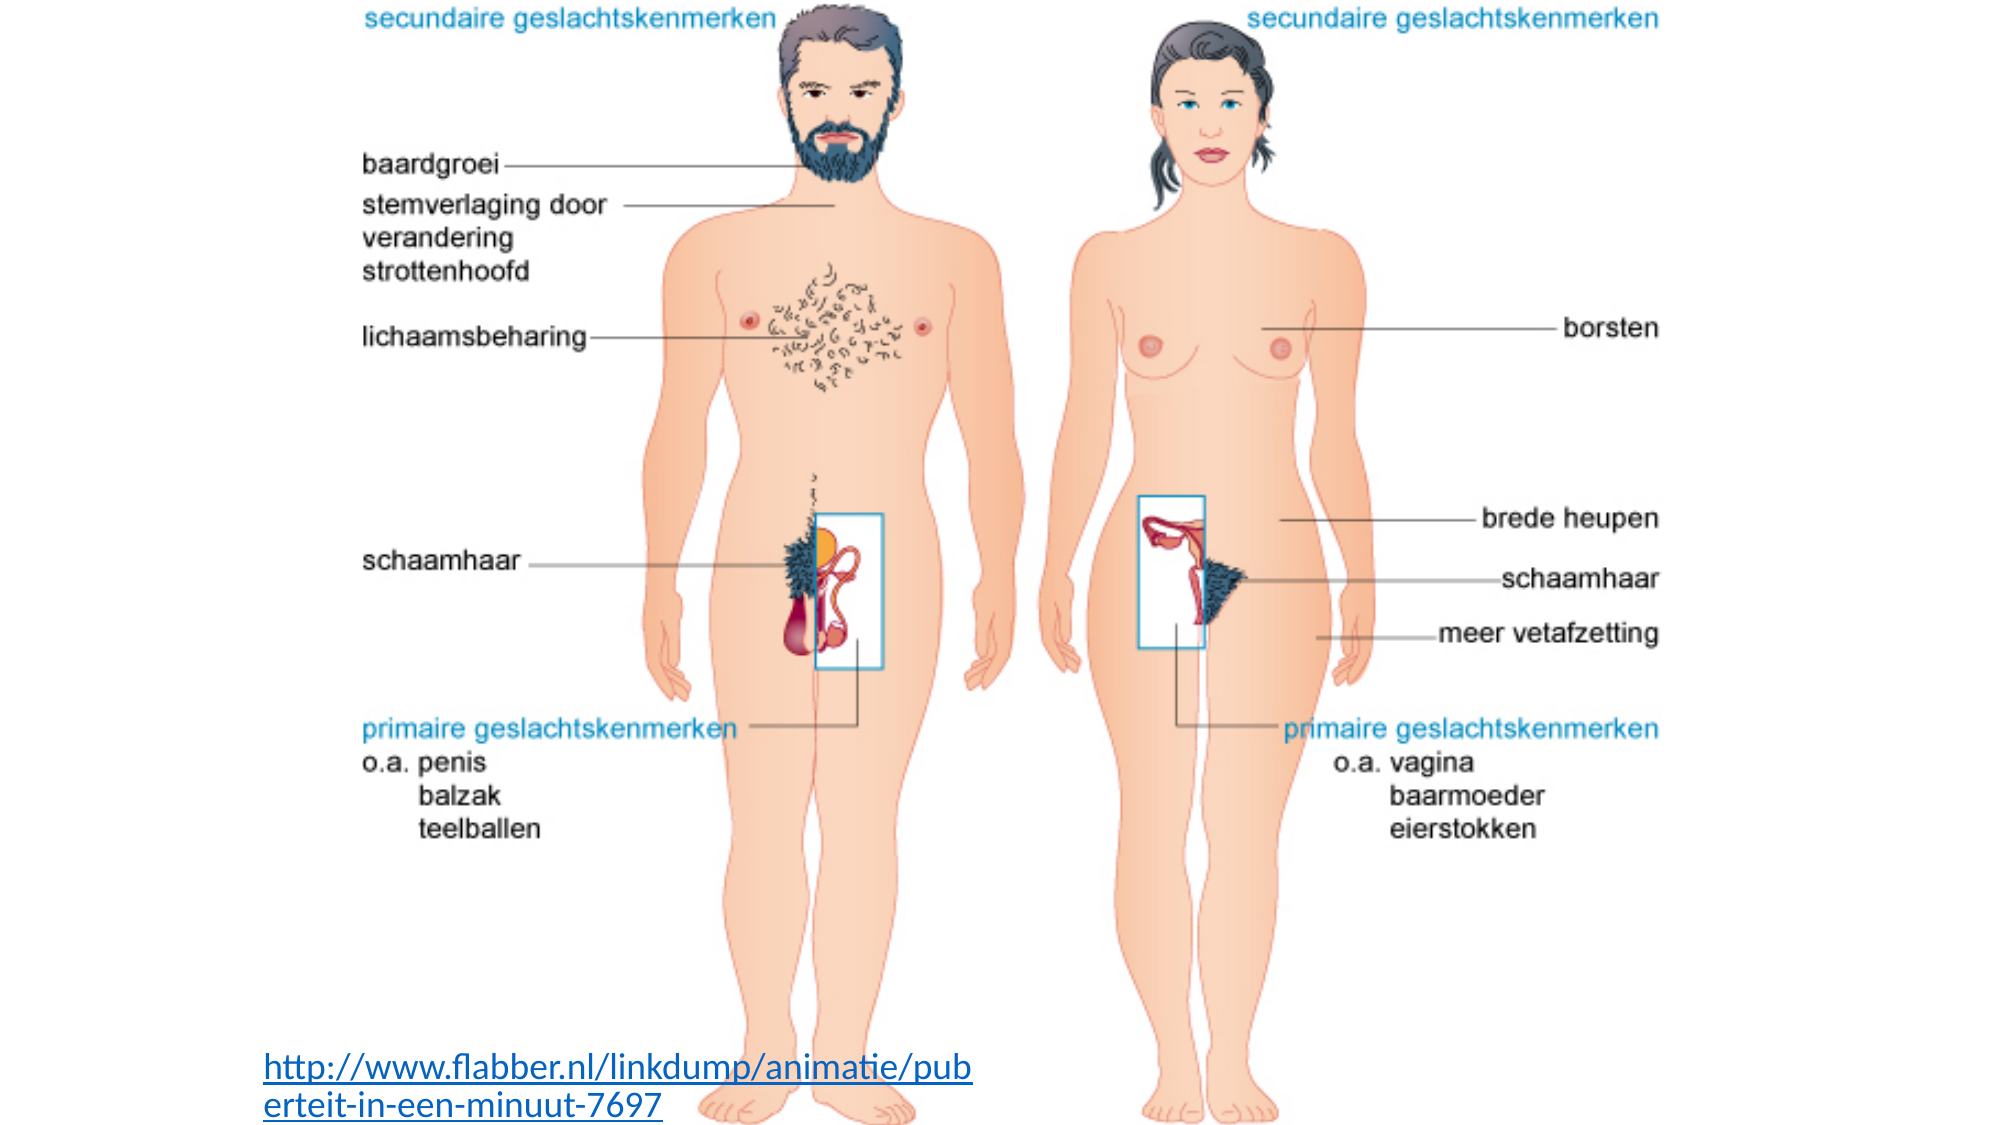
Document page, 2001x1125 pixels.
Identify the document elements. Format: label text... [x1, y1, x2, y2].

text_box http://www.flabber.nl/linkdump/animatie/puberteit-in-een-minuut-7697 [248, 1034, 362, 1095]
picture [362, 3, 1662, 1125]
